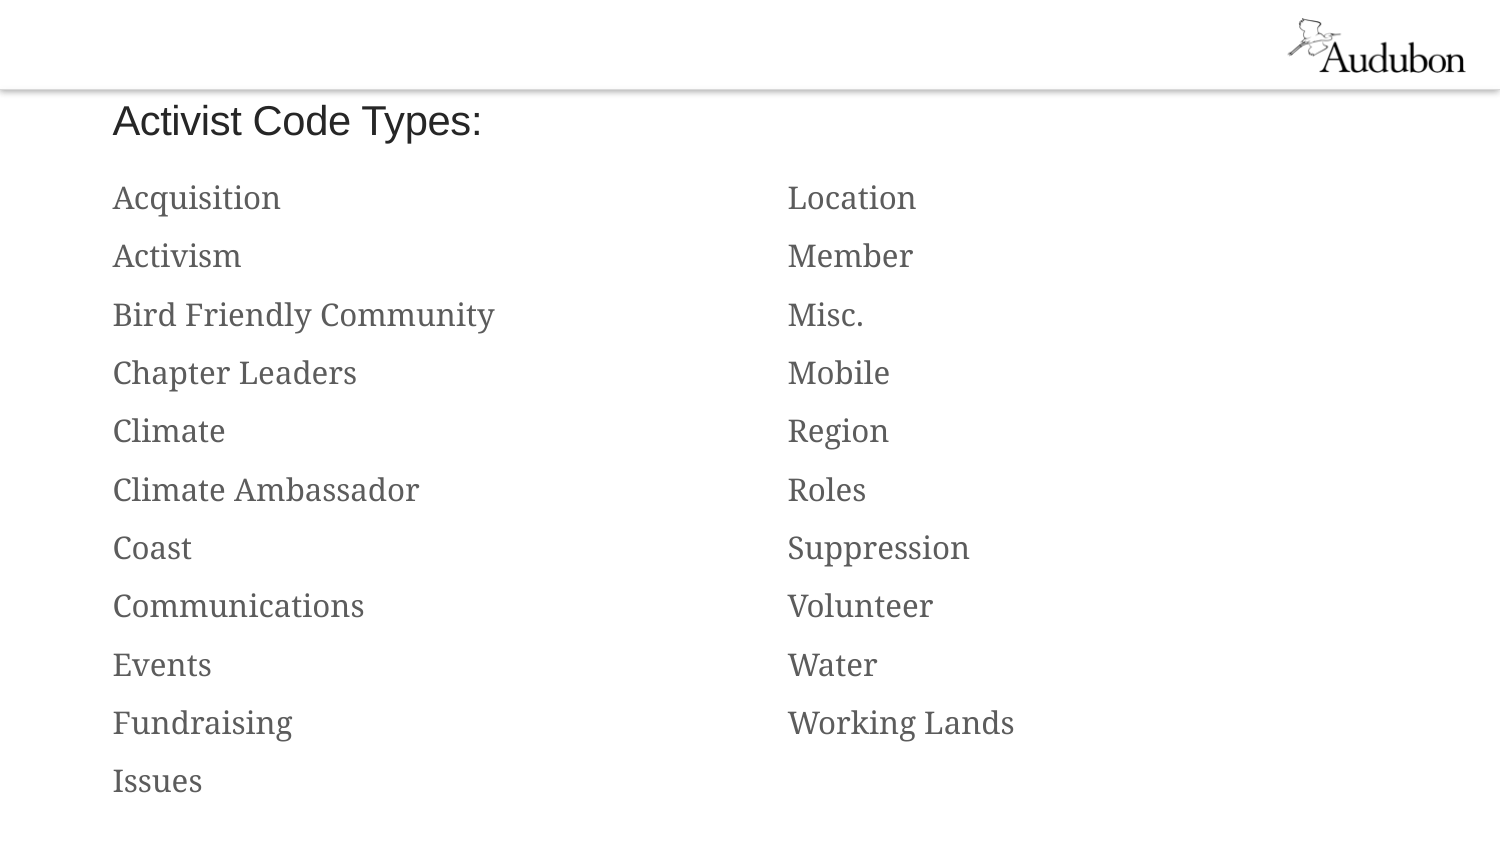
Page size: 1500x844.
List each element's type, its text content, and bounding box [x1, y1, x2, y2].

title Activist Code Types: [112, 101, 1388, 159]
picture [1287, 18, 1466, 73]
list Acquisition Activism Bird Friendly Community Chapter Leaders Climate Climate Ambassador Coast Communications Events Fundraising Issues Location Member Misc. Mobile Region Roles Suppression Volunteer Water Working Lands [112, 178, 1388, 803]
